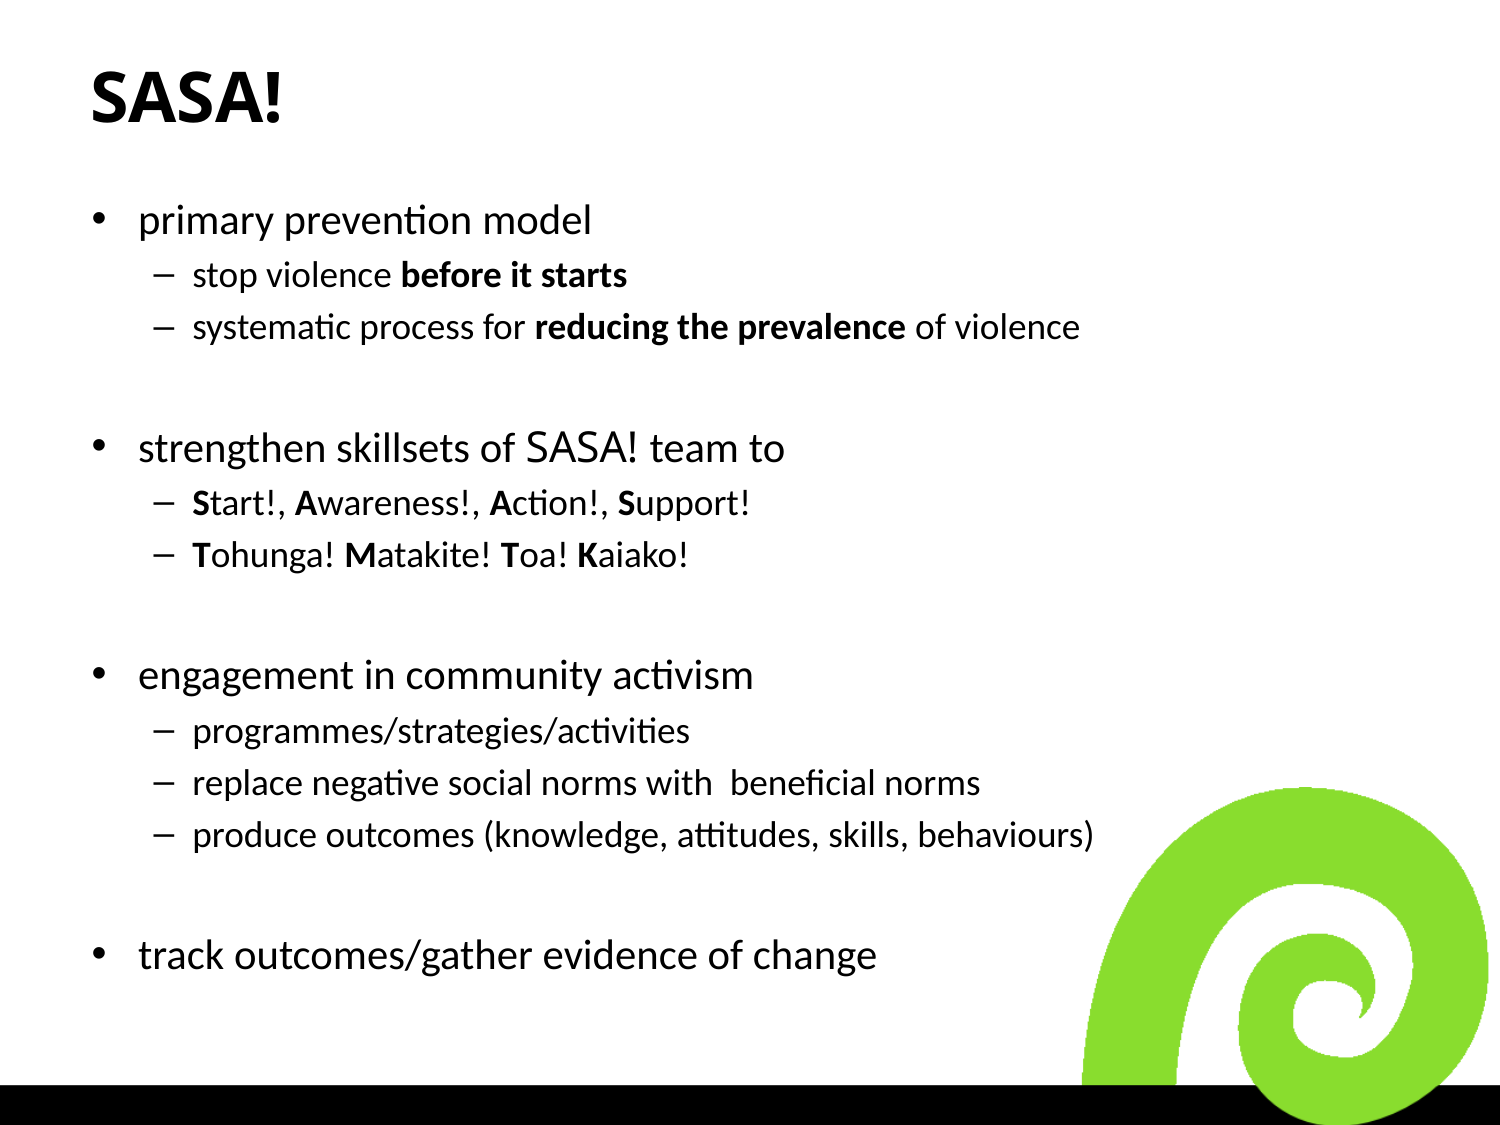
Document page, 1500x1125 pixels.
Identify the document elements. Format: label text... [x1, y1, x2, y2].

picture [0, 787, 1500, 1125]
list primary prevention model stop violence before it starts systematic process for reducing the prevalence of violence strengthen skillsets of SASA! team to Start!, Awareness!, Action!, Support! Tohunga! Matakite! Toa! Kaiako! engagement in community activism programmes/strategies/activities replace negative social norms with beneficial norms produce outcomes (knowledge, attitudes, skills, behaviours) track outcomes/gather evidence of change [76, 184, 1427, 994]
title SASA! [75, 45, 1425, 173]
